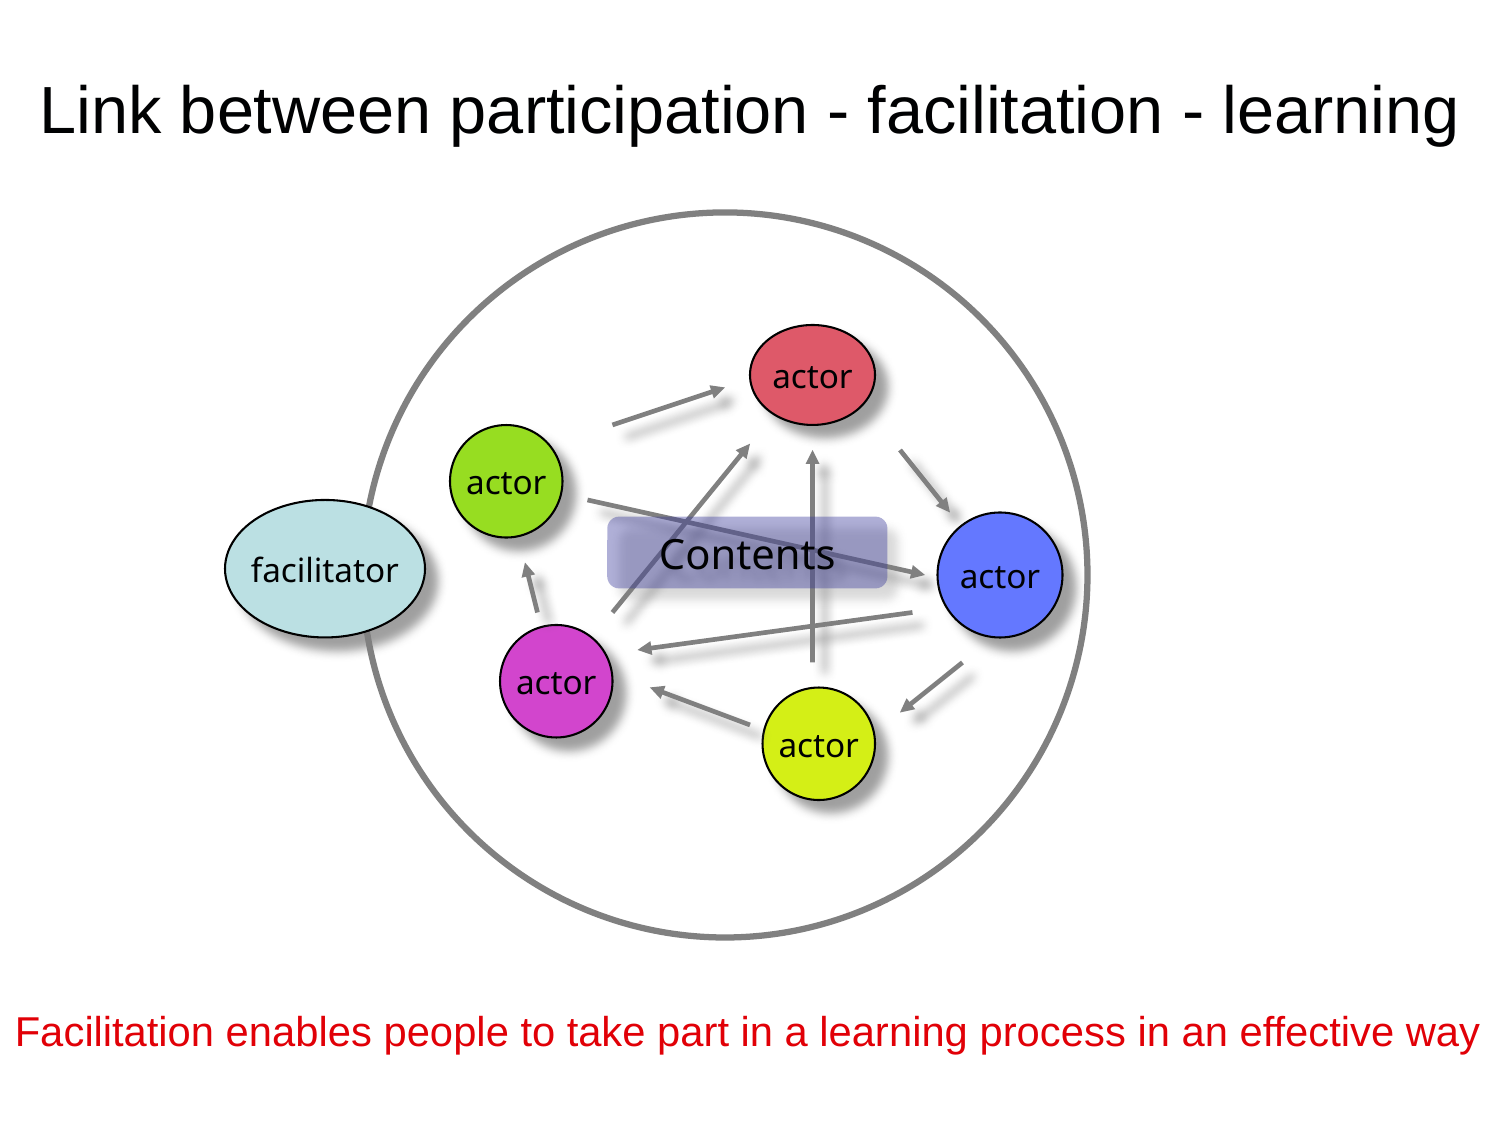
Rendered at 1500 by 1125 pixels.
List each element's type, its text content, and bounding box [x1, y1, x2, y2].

text_box Link between participation - facilitation - learning [0, 66, 1500, 188]
text_box Facilitation enables people to take part in a learning process in an effective way [0, 997, 1500, 1063]
text_box [370, 595, 1002, 938]
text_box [524, 387, 963, 726]
text_box [369, 345, 444, 565]
text_box [464, 212, 986, 323]
text_box facilitator [225, 499, 426, 638]
text_box [1066, 452, 1088, 698]
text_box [449, 324, 1063, 801]
